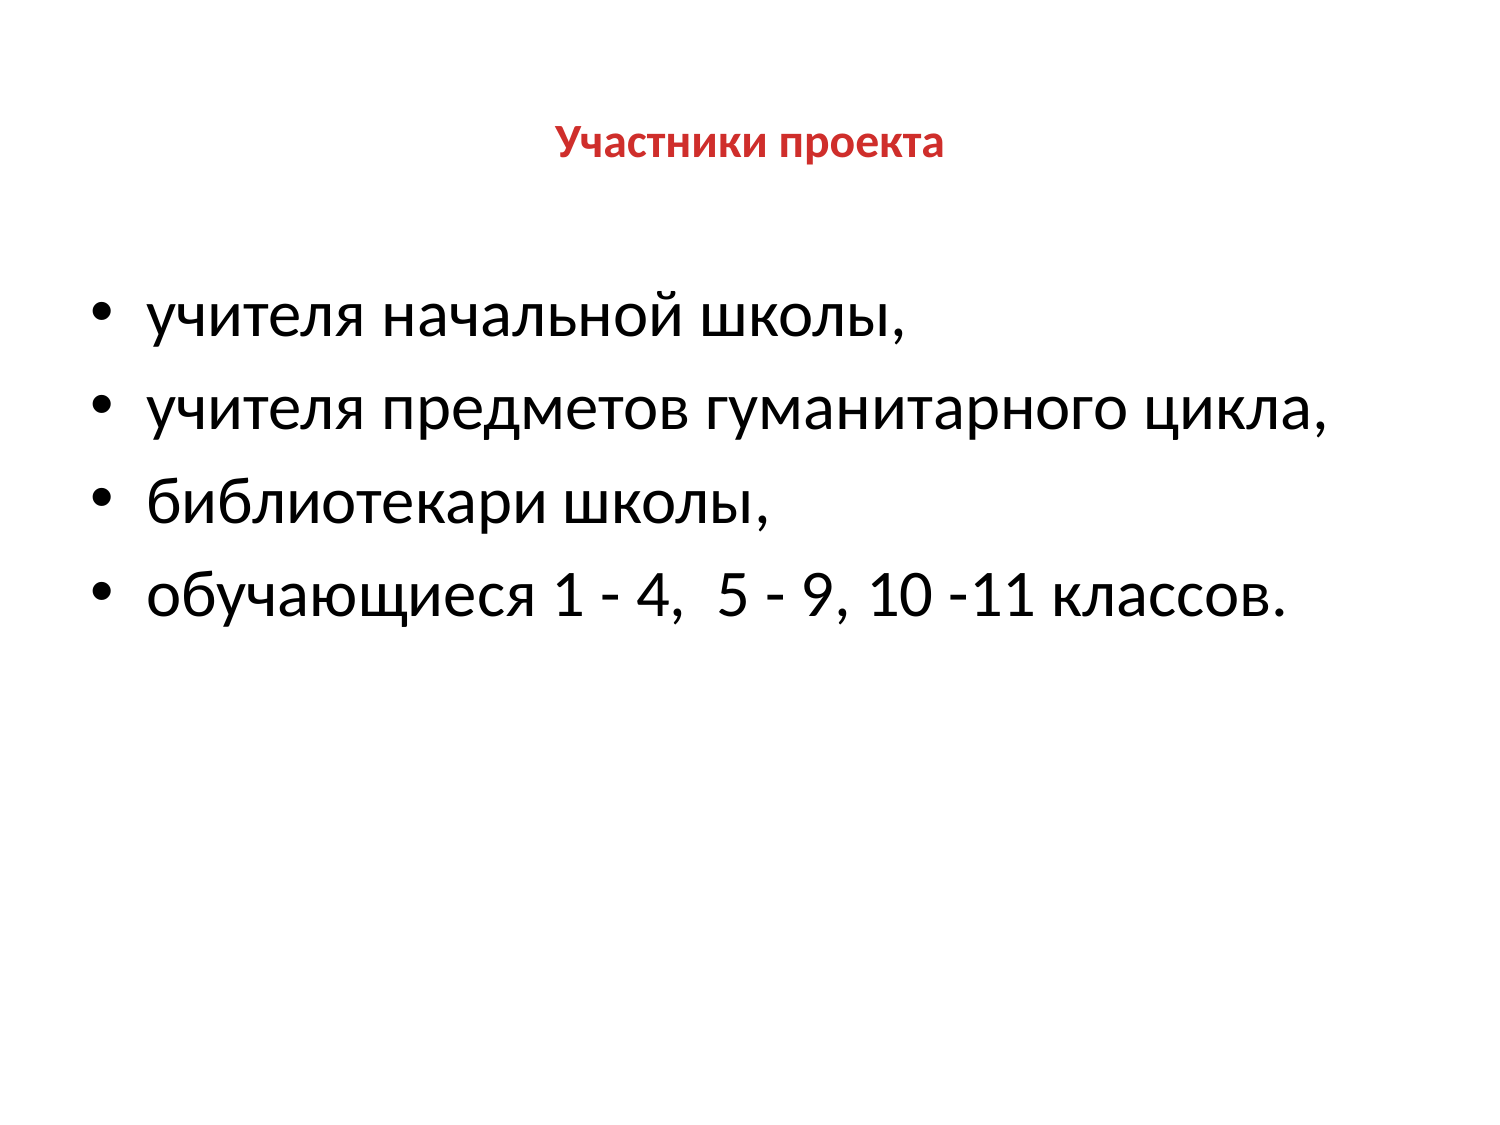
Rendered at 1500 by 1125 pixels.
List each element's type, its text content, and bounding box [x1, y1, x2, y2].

title Участники проекта [75, 45, 1425, 233]
list учителя начальной школы, учителя предметов гуманитарного цикла, библиотекари школы, обучающиеся 1 - 4, 5 - 9, 10 -11 классов. [75, 262, 1425, 1005]
